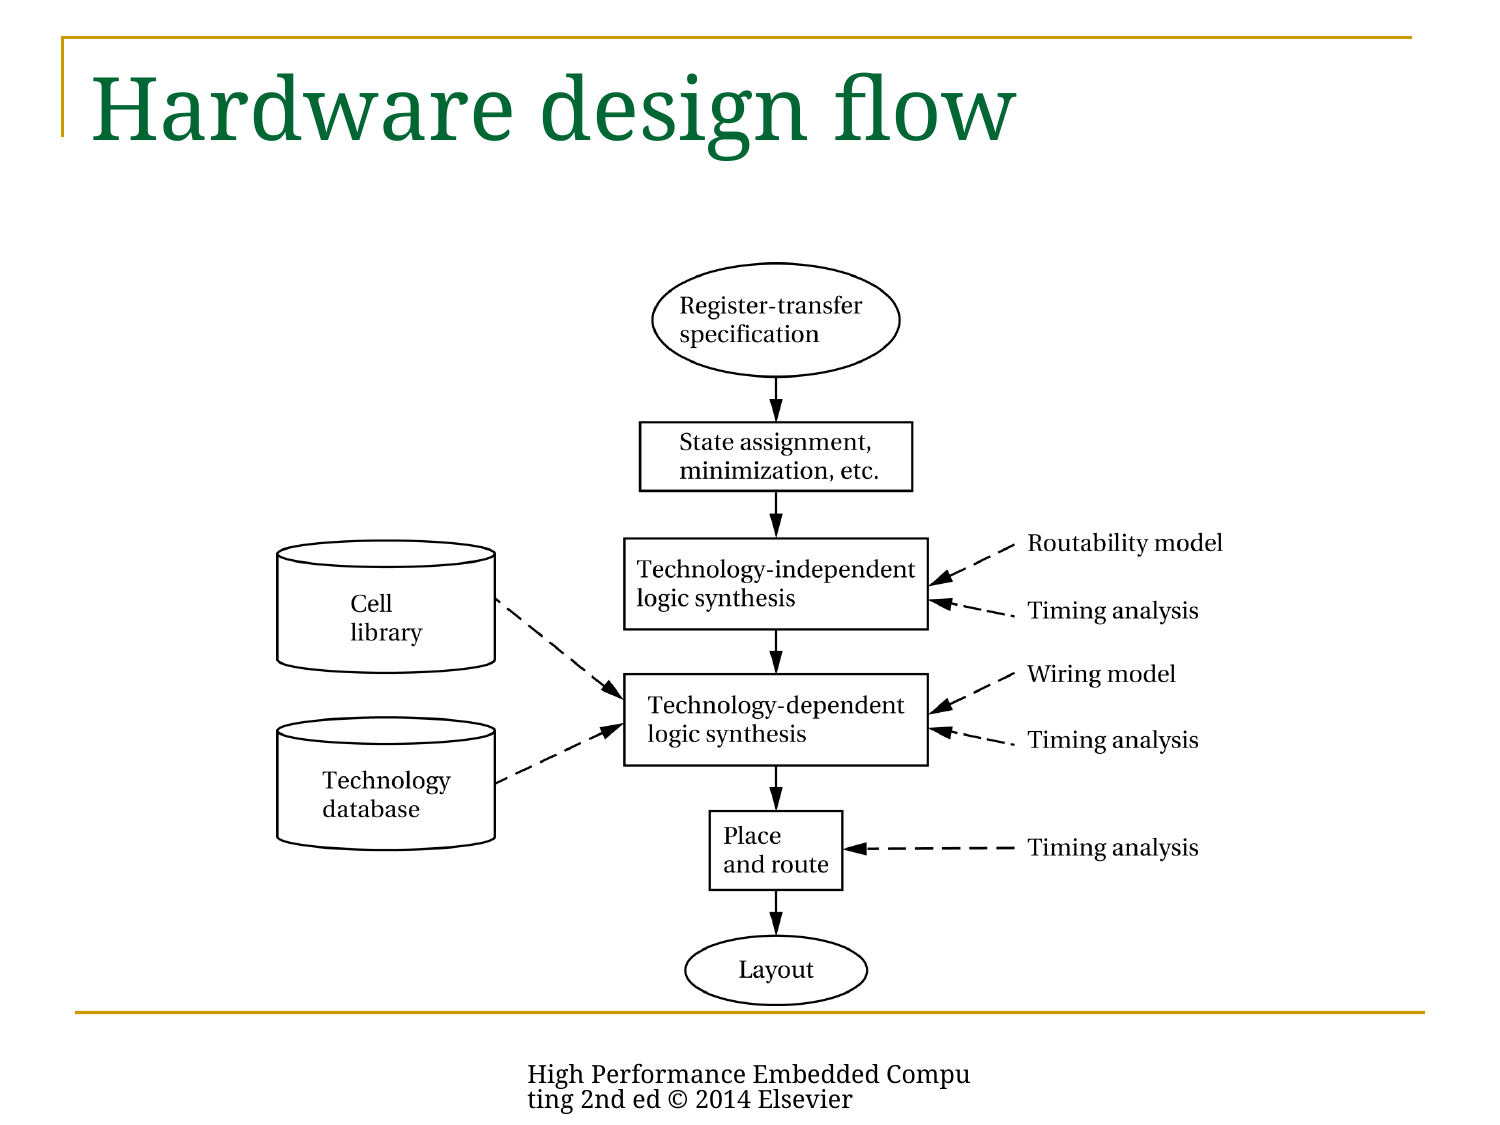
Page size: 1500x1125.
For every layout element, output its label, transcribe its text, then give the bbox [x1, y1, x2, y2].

title Hardware design flow [75, 45, 1425, 233]
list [276, 262, 1224, 1006]
footer High Performance Embedded Computing 2nd ed © 2014 Elsevier [512, 1025, 988, 1100]
